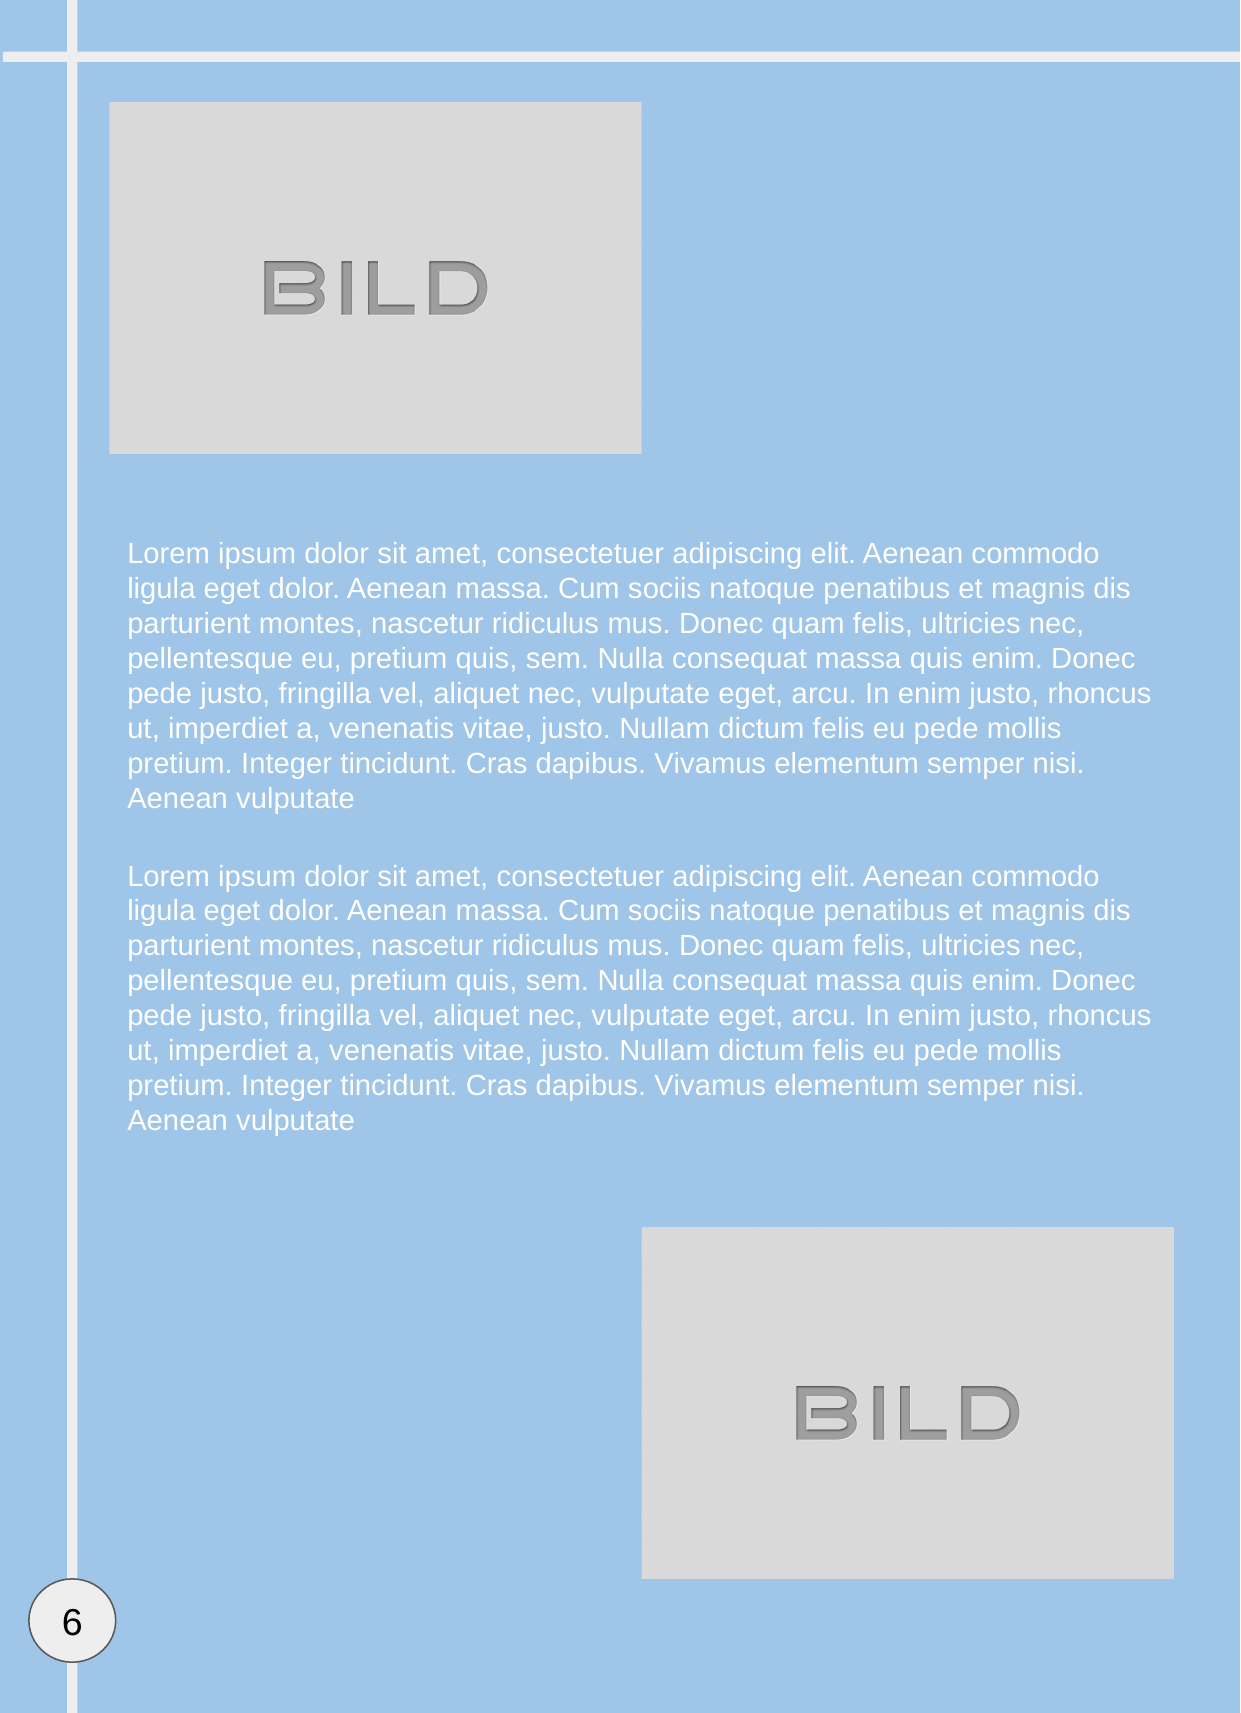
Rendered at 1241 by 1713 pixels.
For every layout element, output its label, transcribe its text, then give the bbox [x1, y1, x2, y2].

text_box [67, 0, 78, 51]
picture [109, 101, 642, 454]
text_box Lorem ipsum dolor sit amet, consectetuer adipiscing elit. Aenean commodo ligula eget dolor. Aenean massa. Cum sociis natoque penatibus et magnis dis parturient montes, nascetur ridiculus mus. Donec quam felis, ultricies nec, pellentesque eu, pretium quis, sem. Nulla consequat massa quis enim. Donec pede justo, fringilla vel, aliquet nec, vulputate eget, arcu. In enim justo, rhoncus ut, imperdiet a, venenatis vitae, justo. Nullam dictum felis eu pede mollis pretium. Integer tincidunt. Cras dapibus. Vivamus elementum semper nisi. Aenean vulputate Lorem ipsum dolor sit amet, consectetuer adipiscing elit. Aenean commodo ligula eget dolor. Aenean massa. Cum sociis natoque penatibus et magnis dis parturient montes, nascetur ridiculus mus. Donec quam felis, ultricies nec, pellentesque eu, pretium quis, sem. Nulla consequat massa quis enim. Donec pede justo, fringilla vel, aliquet nec, vulputate eget, arcu. In enim justo, rhoncus ut, imperdiet a, venenatis vitae, justo. Nullam dictum felis eu pede mollis pretium. Integer tincidunt. Cras dapibus. Vivamus elementum semper nisi. Aenean vulputate [124, 531, 1179, 1150]
text_box [2, 51, 1241, 62]
text_box [67, 1663, 78, 1713]
picture [641, 1227, 1175, 1579]
text_box [67, 62, 78, 1578]
text_box 6 [20, 1578, 125, 1663]
